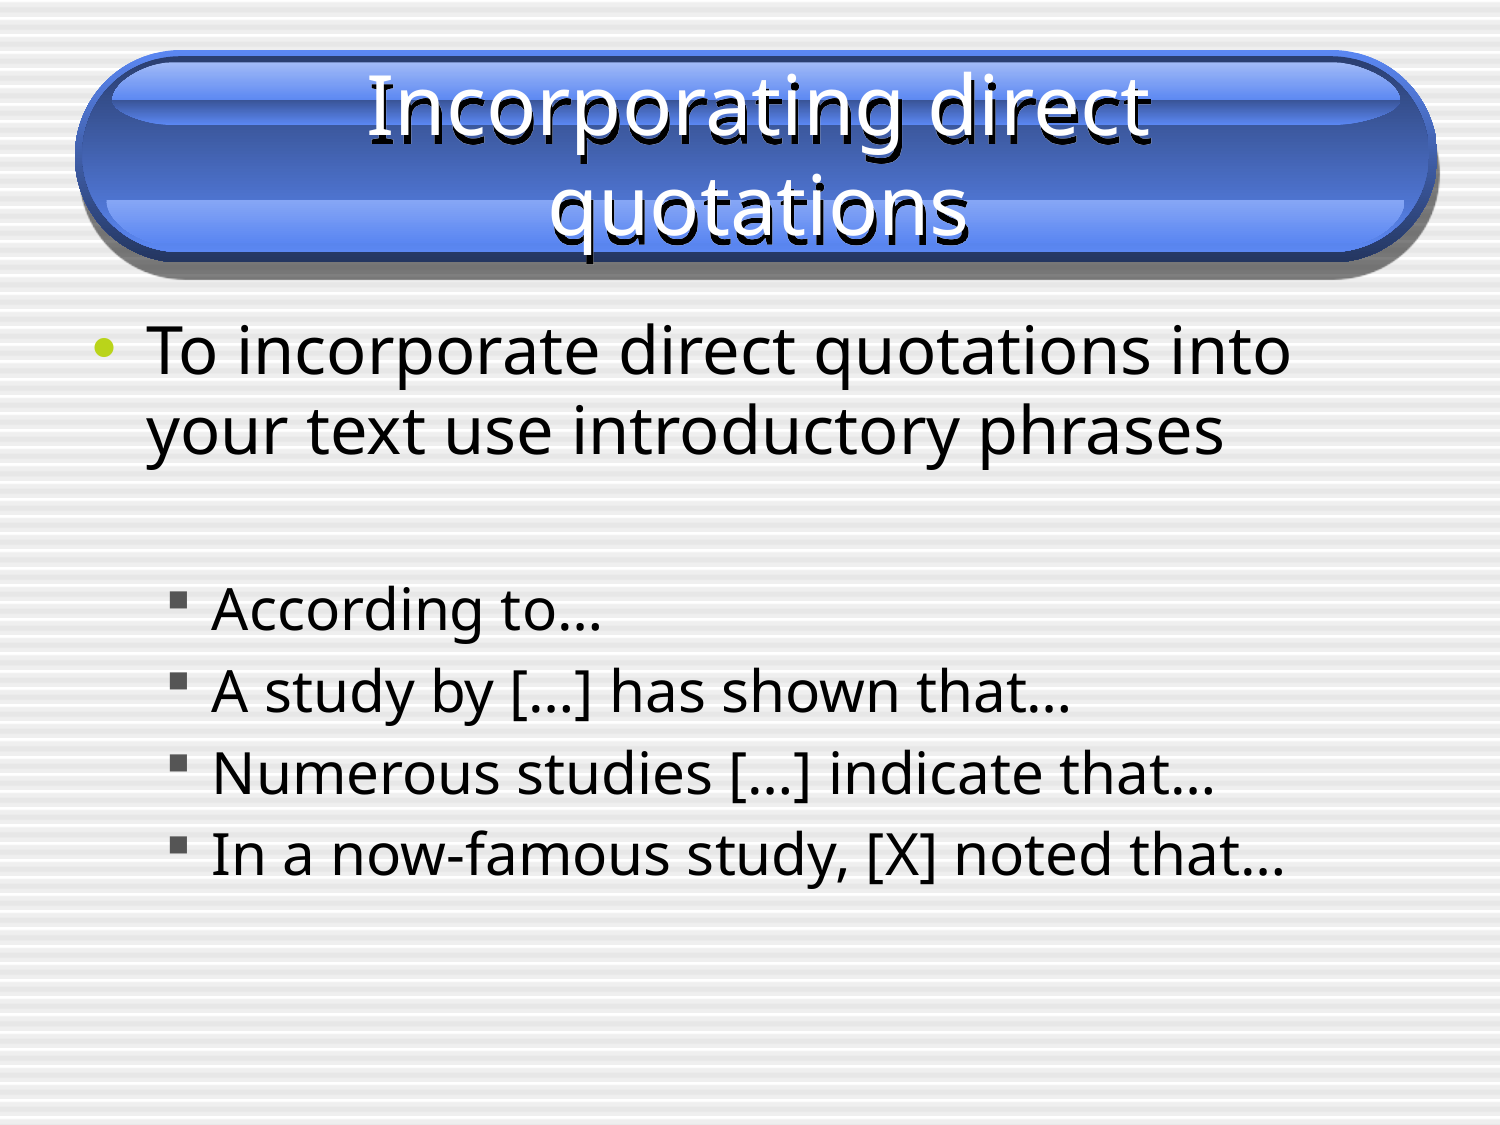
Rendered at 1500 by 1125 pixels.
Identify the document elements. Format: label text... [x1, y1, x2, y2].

list To incorporate direct quotations into your text use introductory phrases According to… A study by […] has shown that… Numerous studies […] indicate that… In a now-famous study, [X] noted that… [74, 299, 1426, 1013]
picture [0, 0, 1500, 1125]
title Incorporating direct quotations [129, 79, 1388, 226]
